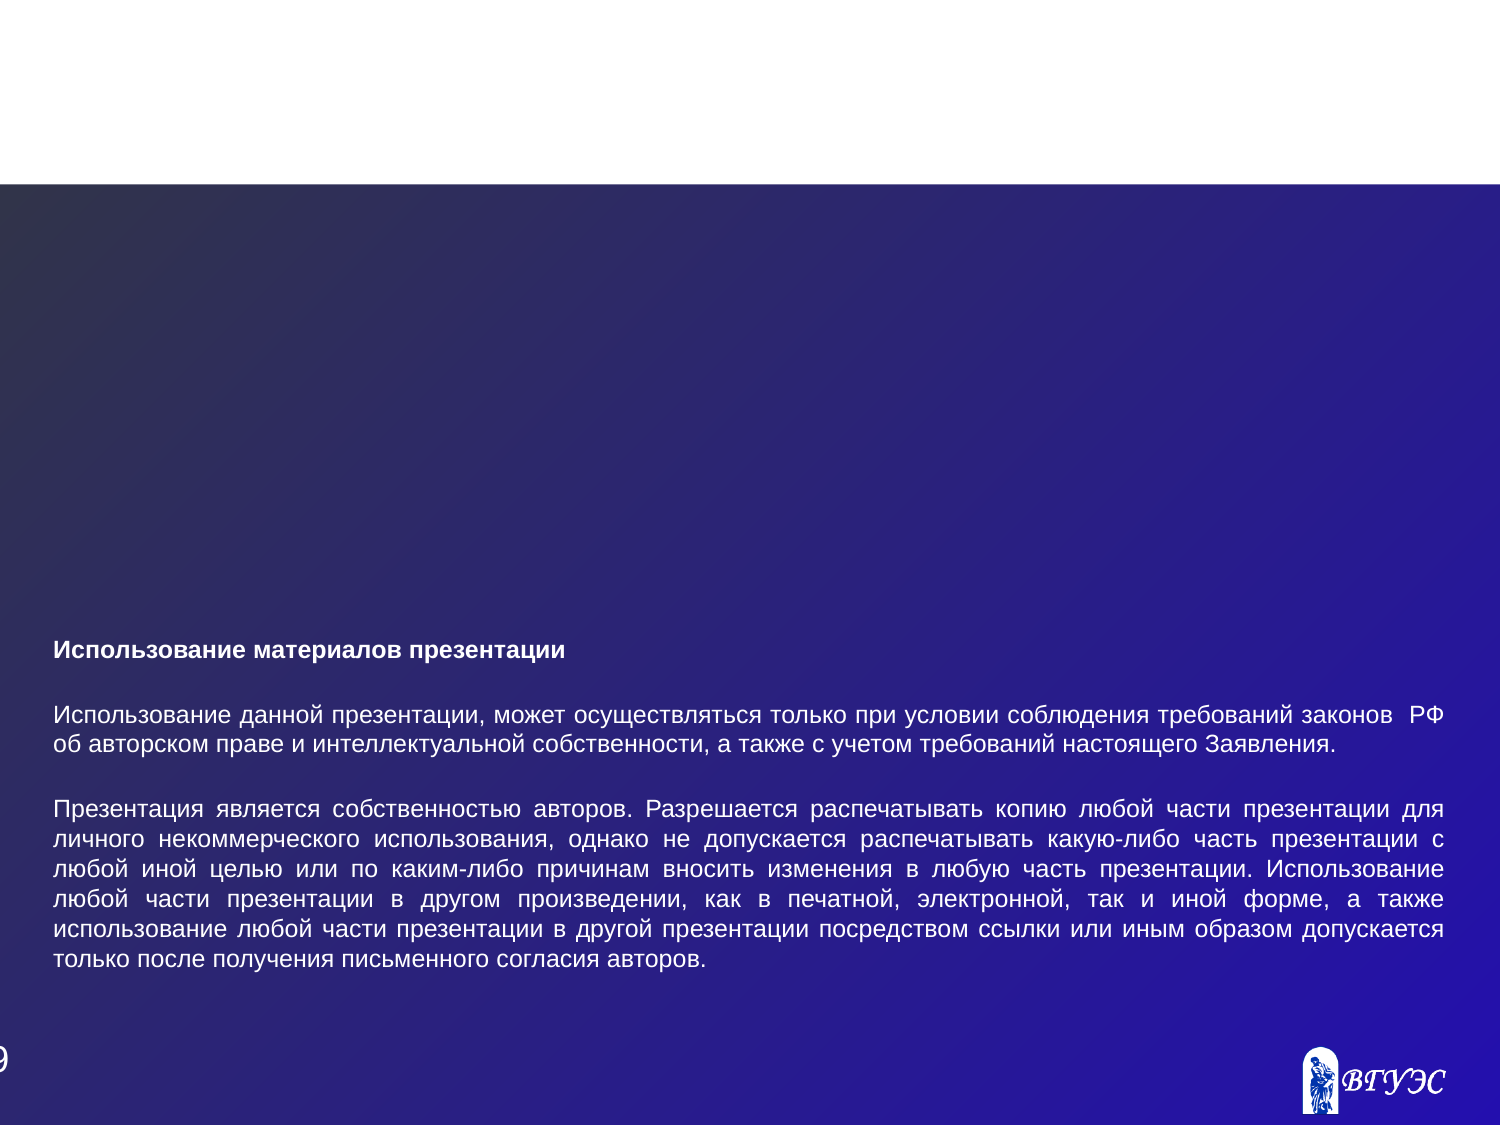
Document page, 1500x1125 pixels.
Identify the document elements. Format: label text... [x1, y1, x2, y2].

text_box Использование материалов презентации Использование данной презентации, может осуществляться только при условии соблюдения требований законов РФ об авторском праве и интеллектуальной собственности, а также с учетом требований настоящего Заявления. Презентация является собственностью авторов. Разрешается распечатывать копию любой части презентации для личного некоммерческого использования, однако не допускается распечатывать какую-либо часть презентации с любой иной целью или по каким-либо причинам вносить изменения в любую часть презентации. Использование любой части презентации в другом произведении, как в печатной, электронной, так и иной форме, а также использование любой части презентации в другой презентации посредством ссылки или иным образом допускается только после получения письменного согласия авторов. [53, 633, 1447, 1035]
picture [1302, 1046, 1447, 1115]
text_box 9 [0, 1034, 160, 1080]
